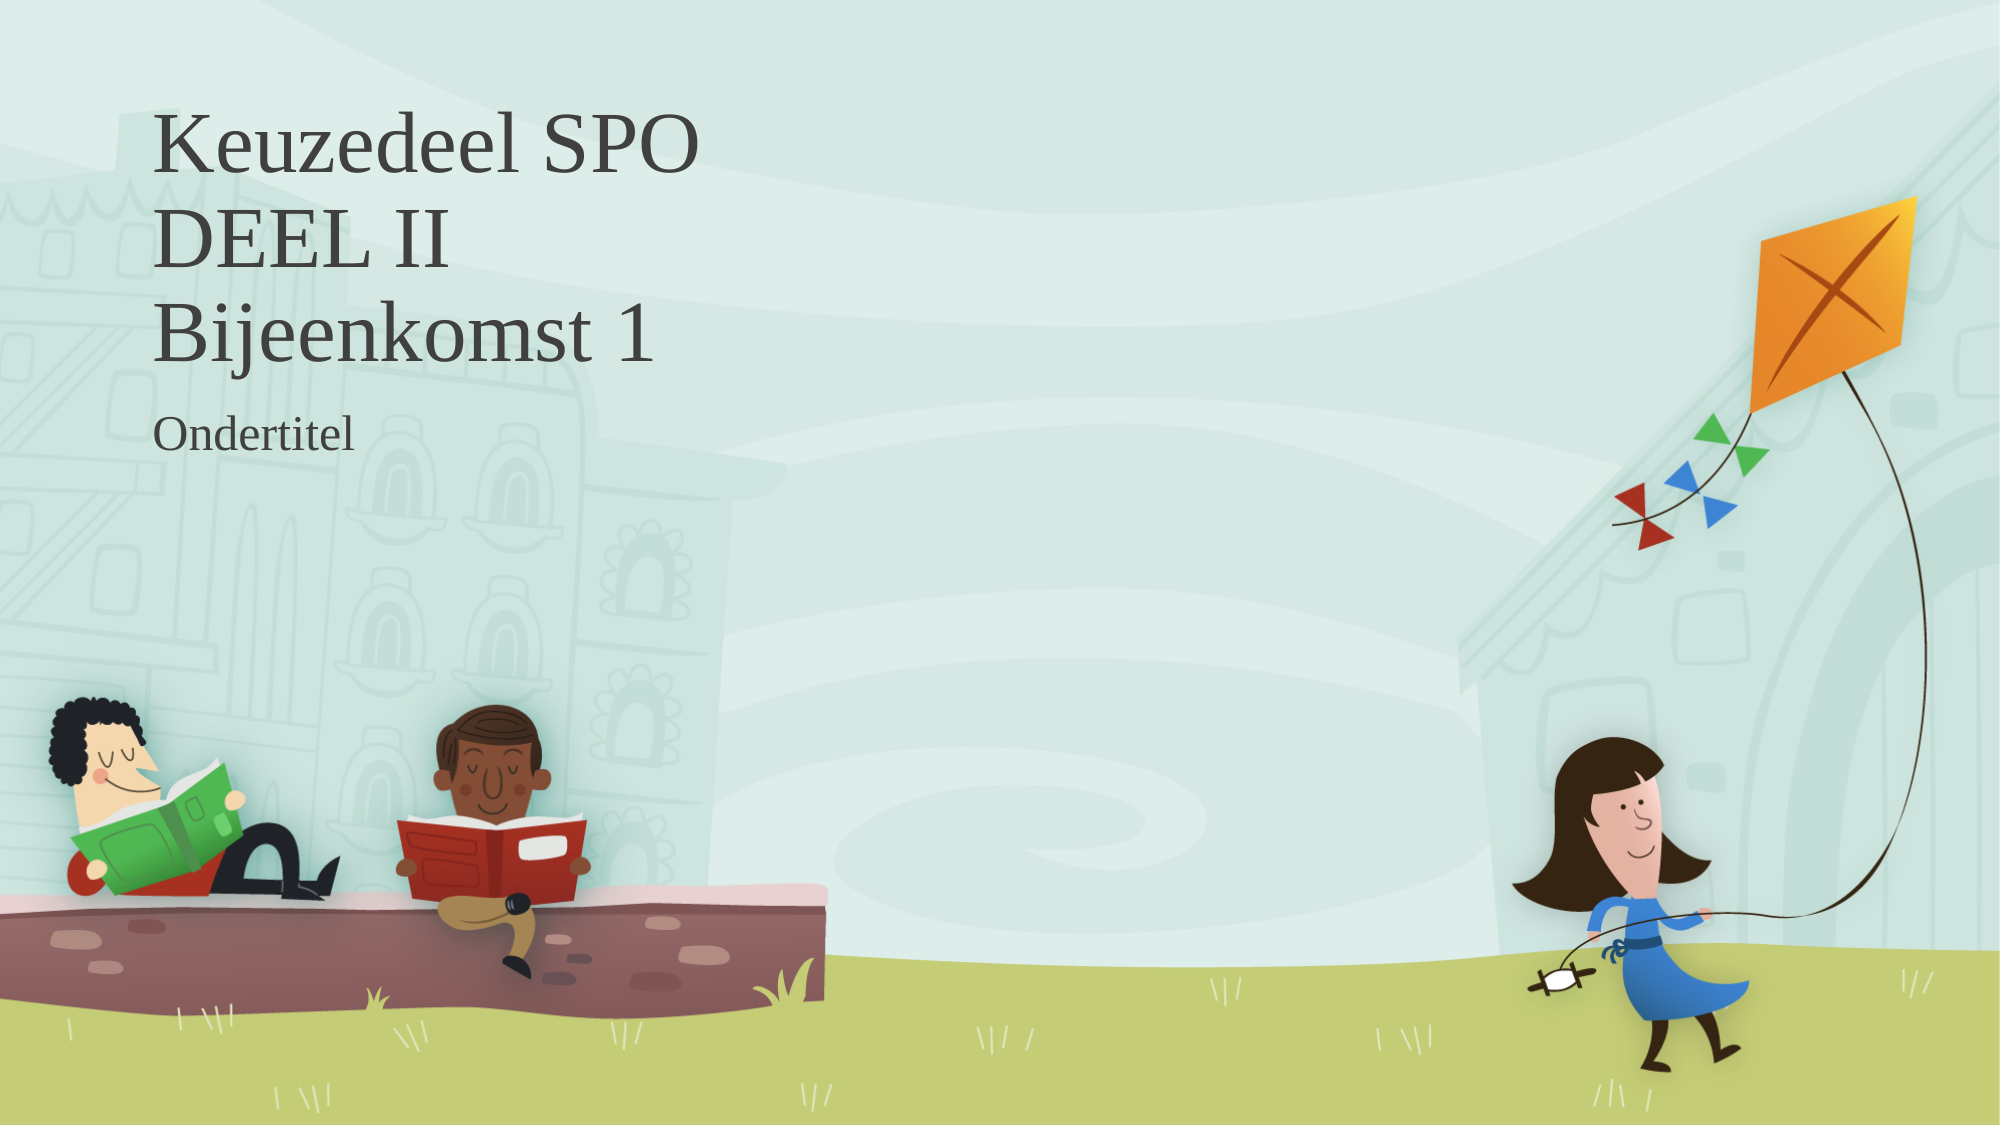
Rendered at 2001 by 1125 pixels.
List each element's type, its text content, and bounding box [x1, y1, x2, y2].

picture [0, 0, 2000, 1125]
title Keuzedeel SPO DEEL II Bijeenkomst 1 [137, 87, 1525, 388]
subtitle Ondertitel [137, 399, 1300, 550]
